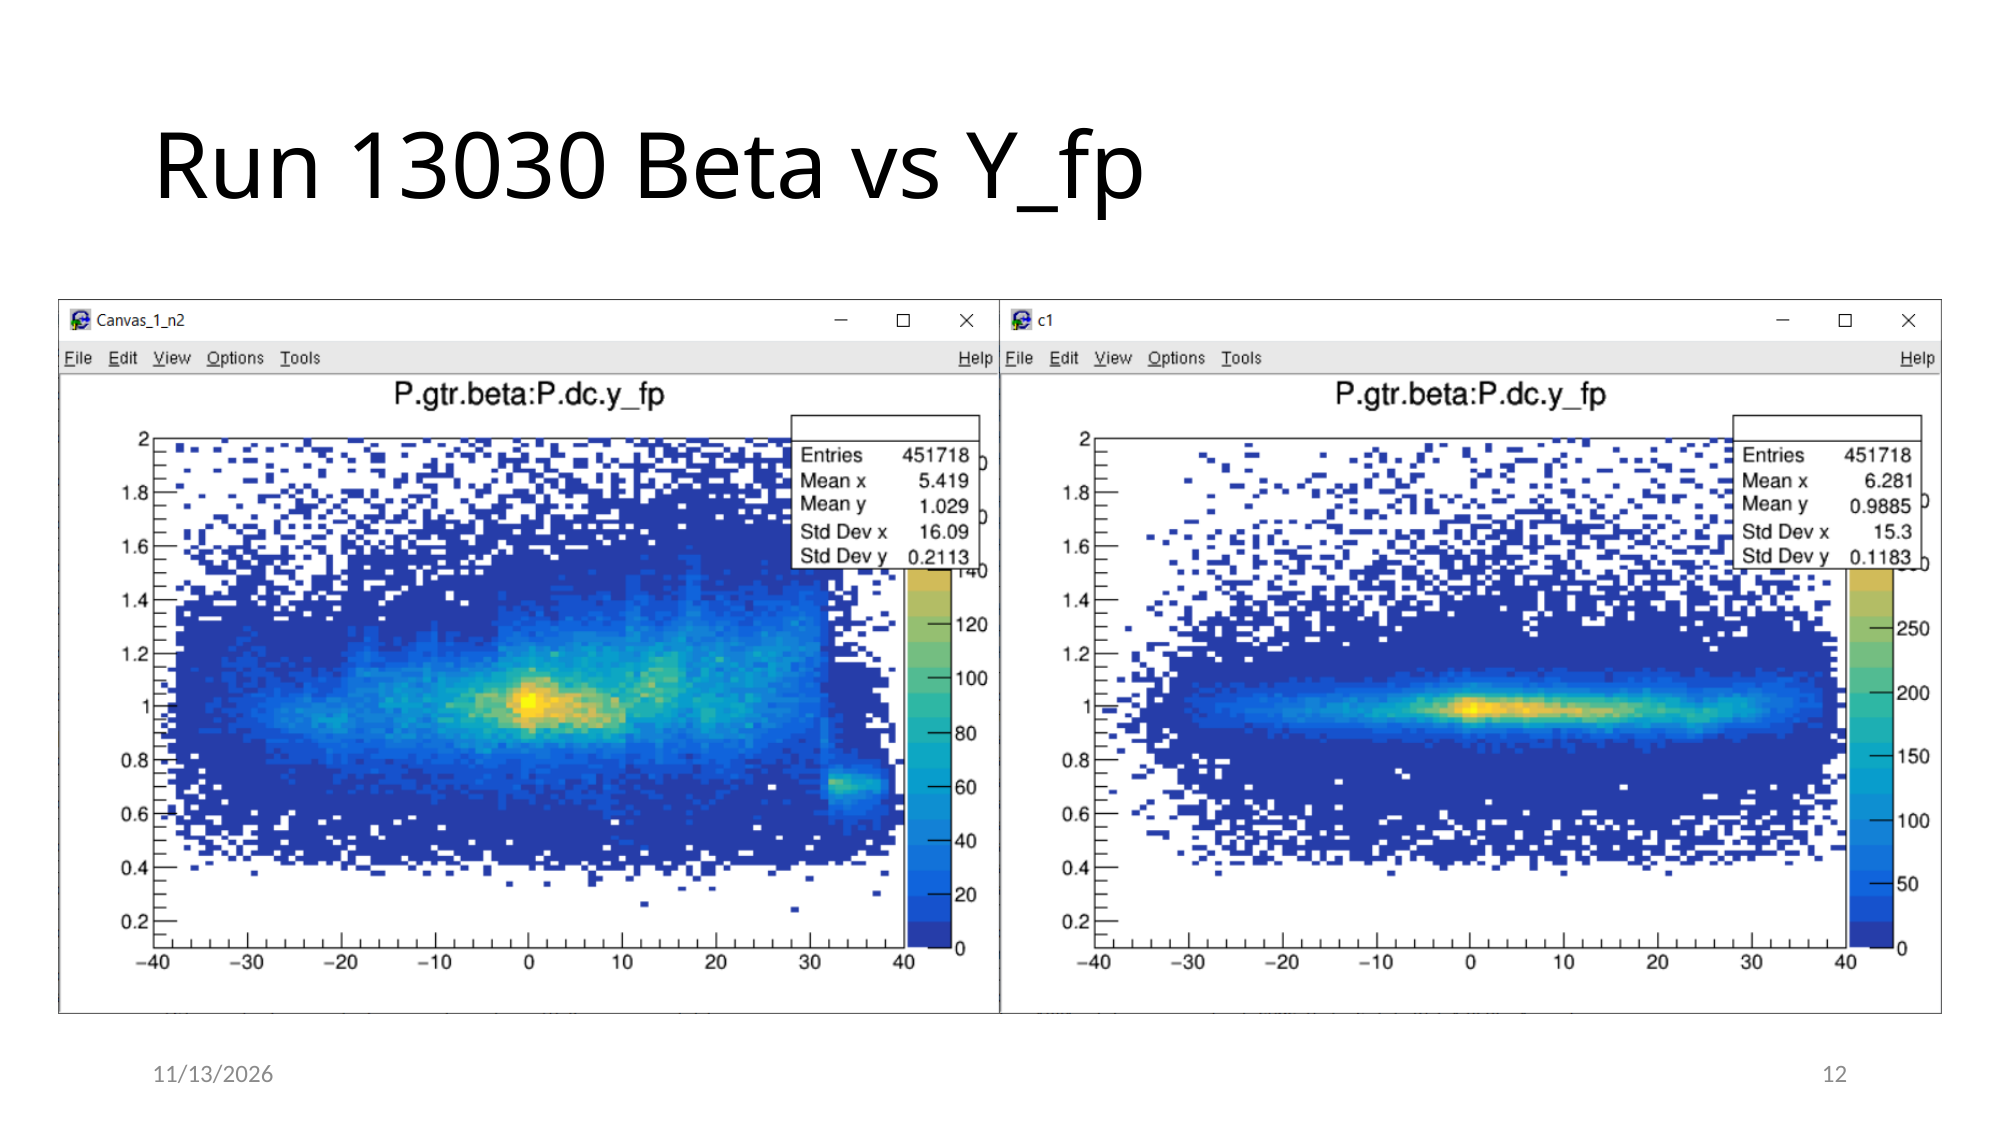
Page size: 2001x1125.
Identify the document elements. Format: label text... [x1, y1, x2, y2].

picture [999, 299, 1942, 1014]
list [58, 299, 999, 1014]
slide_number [137, 1042, 588, 1103]
slide_number 12 [1412, 1042, 1863, 1103]
title Run 13030 Beta vs Y_fp [137, 59, 1863, 278]
